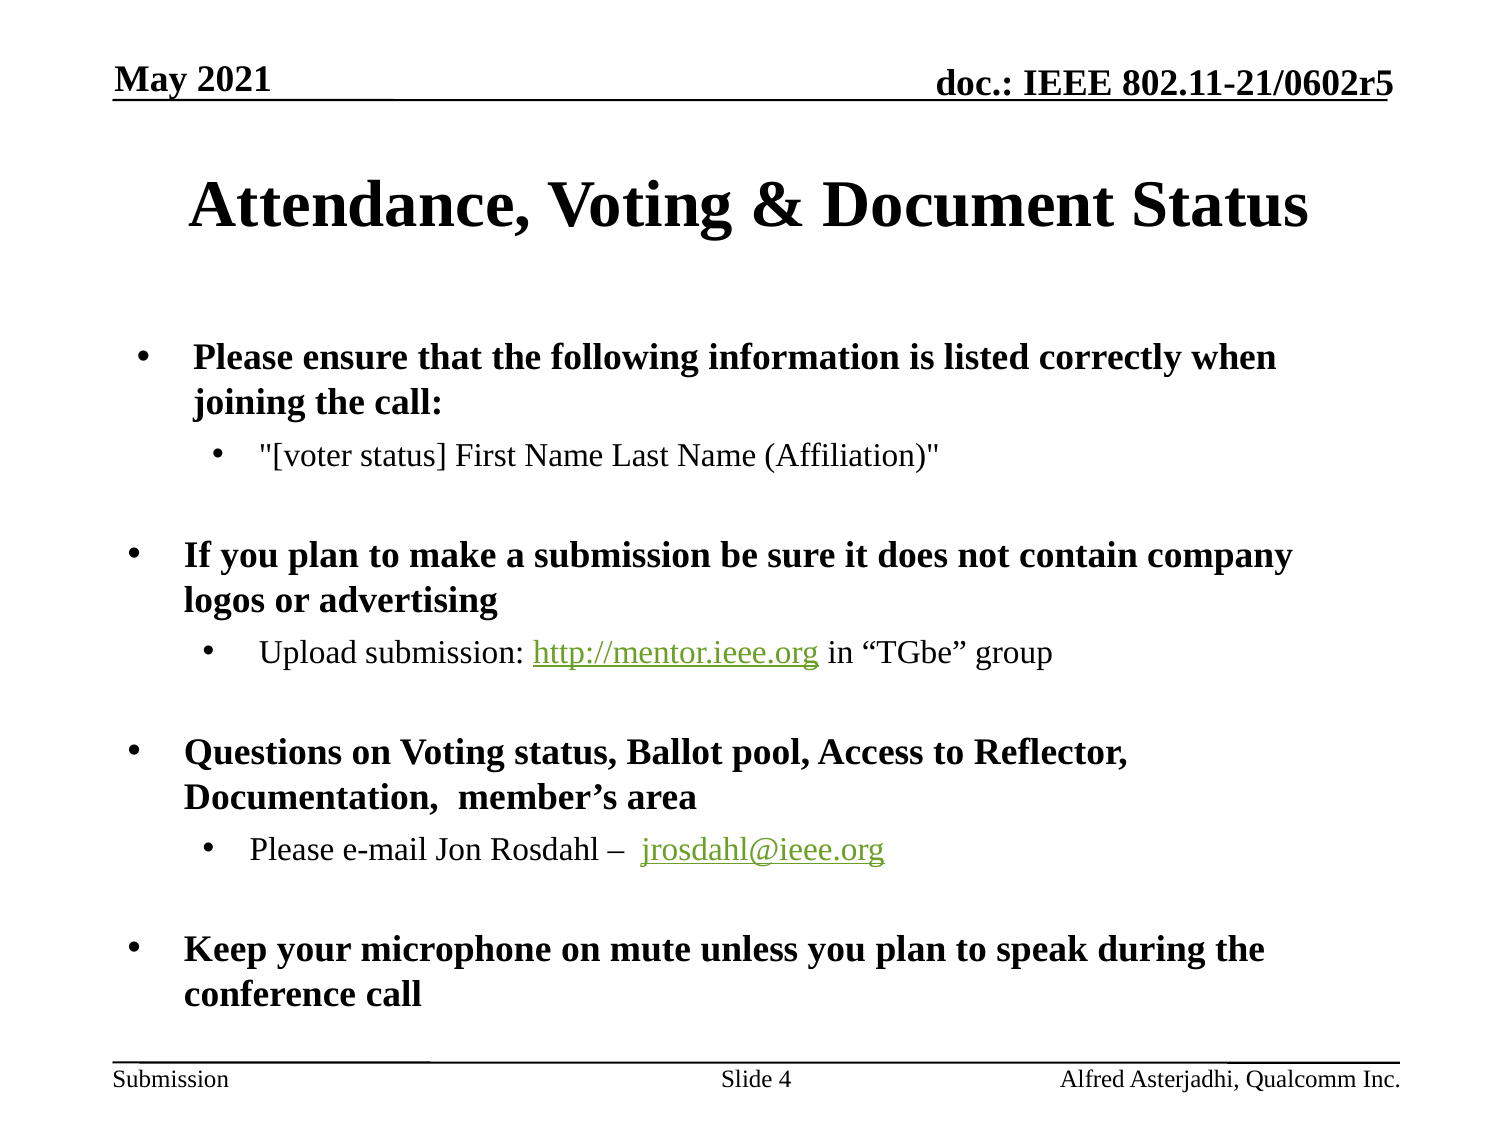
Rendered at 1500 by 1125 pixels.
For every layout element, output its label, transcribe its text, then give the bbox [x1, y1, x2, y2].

list Please ensure that the following information is listed correctly when joining the call: "[voter status] First Name Last Name (Affiliation)" If you plan to make a submission be sure it does not contain company logos or advertising Upload submission: http://mentor.ieee.org in “TGbe” group Questions on Voting status, Ballot pool, Access to Reflector, Documentation, member’s area Please e-mail Jon Rosdahl – jrosdahl@ieee.org Keep your microphone on mute unless you plan to speak during the conference call [112, 324, 1388, 1038]
slide_number Slide 4 [712, 1061, 800, 1123]
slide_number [114, 54, 423, 100]
title Attendance, Voting & Document Status [112, 112, 1388, 288]
footer Alfred Asterjadhi, Qualcomm Inc. [878, 1061, 1402, 1093]
